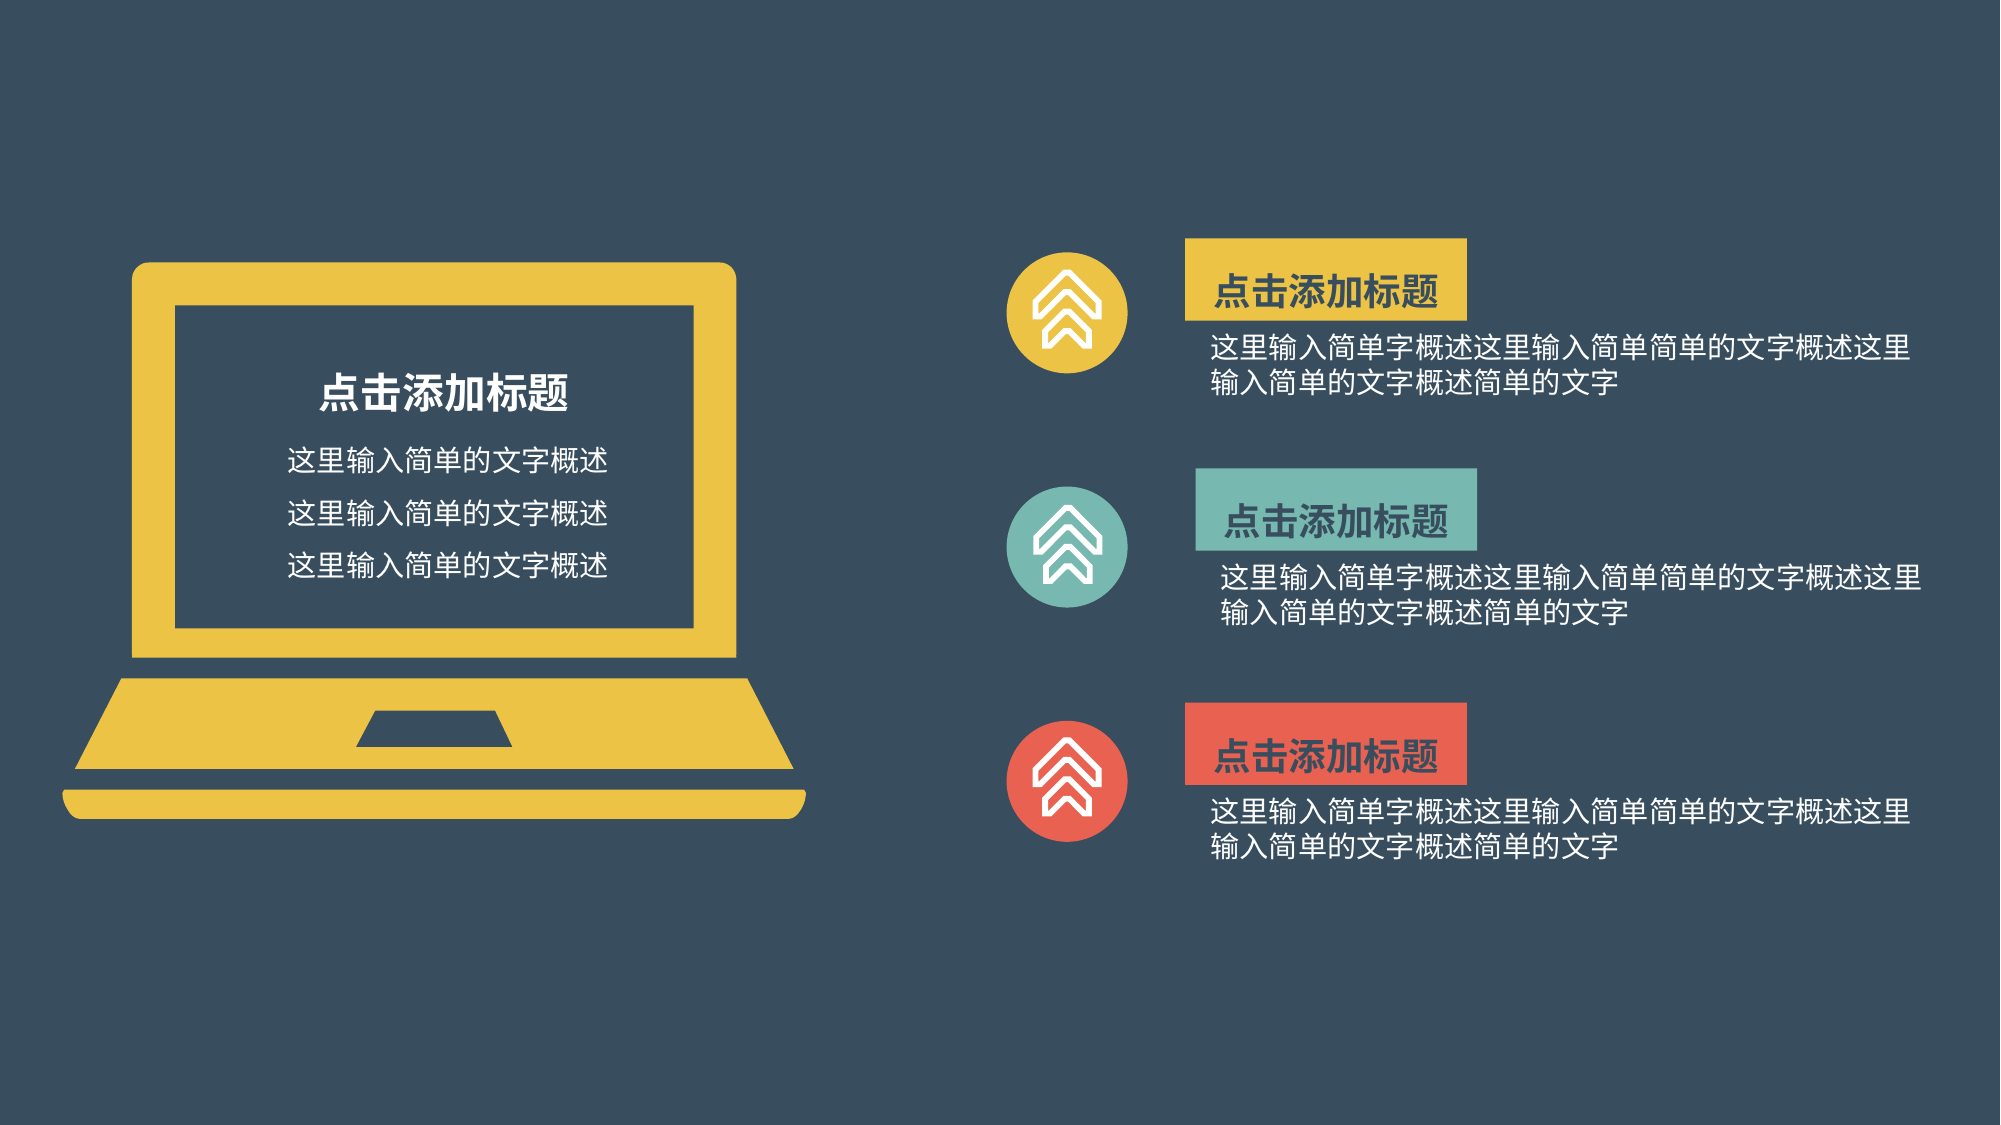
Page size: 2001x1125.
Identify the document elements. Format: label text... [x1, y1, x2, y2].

text_box [1043, 543, 1093, 584]
text_box [1005, 251, 1129, 375]
text_box [1005, 485, 1129, 609]
text_box [1042, 776, 1092, 817]
text_box [1033, 504, 1103, 555]
text_box 这里输入简单的文字概述 这里输入简单的文字概述 这里输入简单的文字概述 [256, 417, 624, 590]
text_box 这里输入简单字概述这里输入简单简单的文字概述这里 输入简单的文字概述简单的文字 [1195, 321, 1940, 407]
text_box [1032, 269, 1102, 320]
text_box [1032, 737, 1102, 788]
text_box [1005, 719, 1129, 843]
text_box [131, 262, 737, 658]
text_box 这里输入简单字概述这里输入简单简单的文字概述这里 输入简单的文字概述简单的文字 [1205, 551, 1950, 637]
text_box 点击添加标题 [303, 334, 585, 425]
text_box [74, 678, 794, 769]
text_box 点击添加标题 [1185, 238, 1467, 321]
text_box [1042, 308, 1092, 349]
text_box 点击添加标题 [1185, 702, 1467, 785]
text_box 点击添加标题 [1195, 468, 1478, 551]
text_box [62, 789, 806, 819]
text_box 这里输入简单字概述这里输入简单简单的文字概述这里 输入简单的文字概述简单的文字 [1195, 786, 1940, 871]
